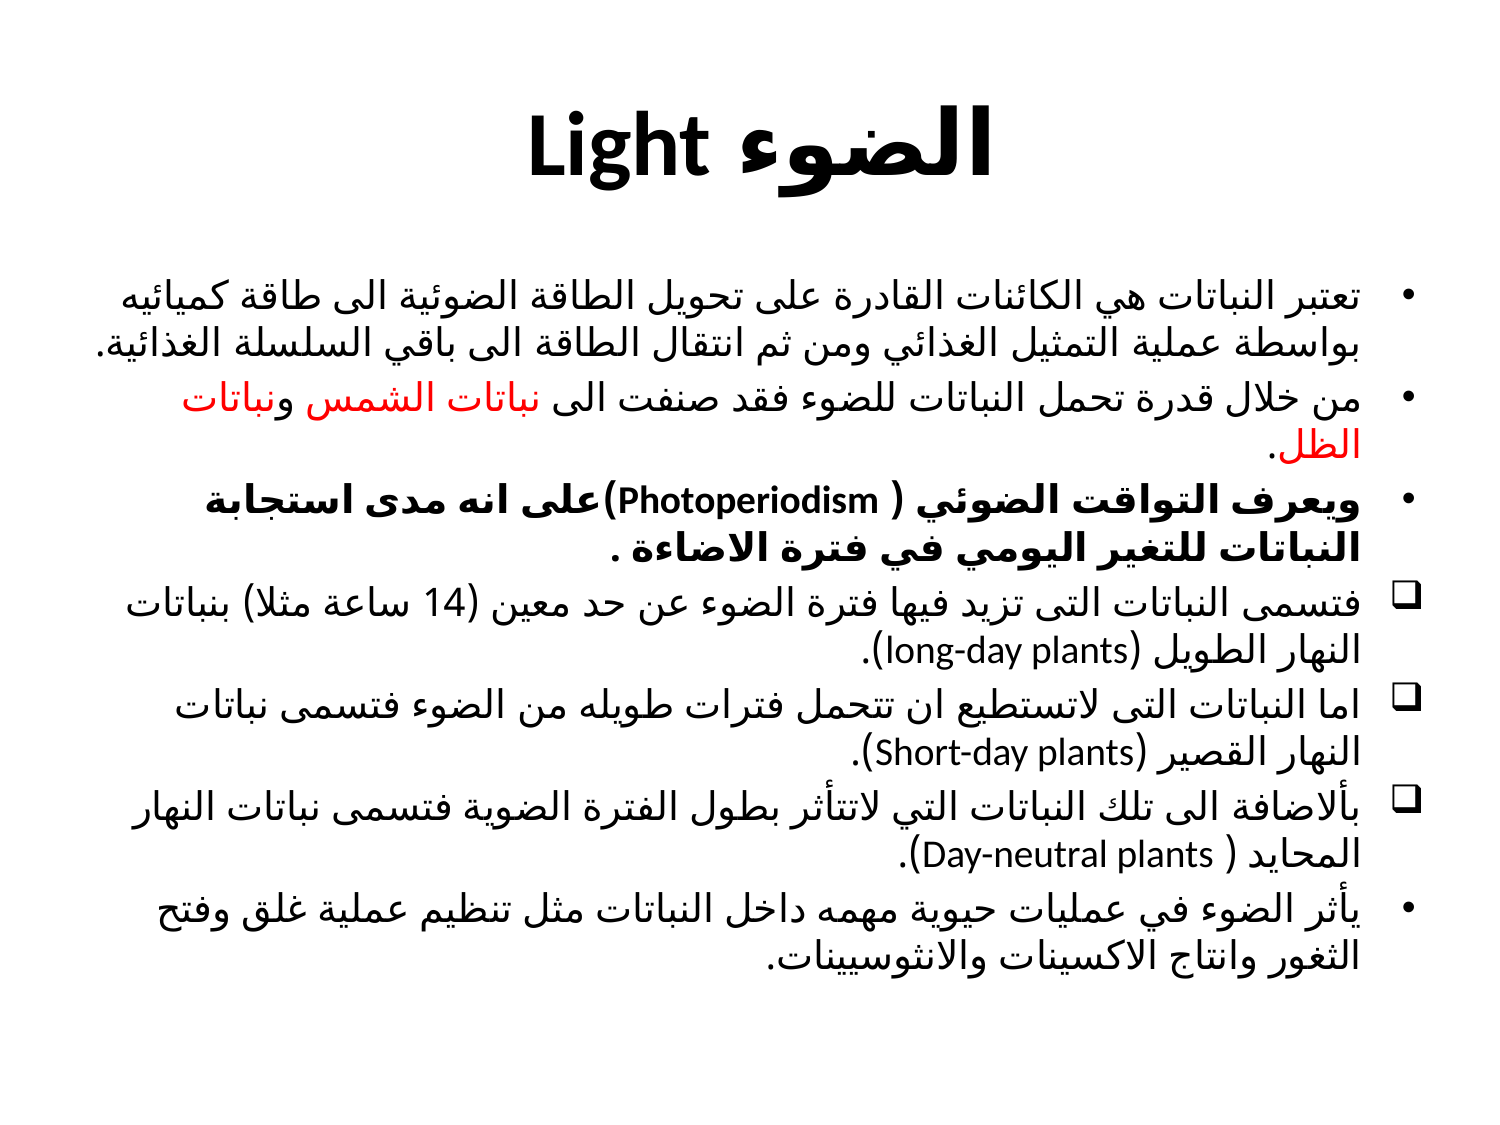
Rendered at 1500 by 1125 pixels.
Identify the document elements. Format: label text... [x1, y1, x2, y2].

title الضوء Light [75, 45, 1425, 233]
list تعتبر النباتات هي الكائنات القادرة على تحويل الطاقة الضوئية الى طاقة كميائيه بواسطة عملية التمثيل الغذائي ومن ثم انتقال الطاقة الى باقي السلسلة الغذائية. من خلال قدرة تحمل النباتات للضوء فقد صنفت الى نباتات الشمس ونباتات الظل. ويعرف التواقت الضوئي ( Photoperiodism)على انه مدى استجابة النباتات للتغير اليومي في فترة الاضاءة . فتسمى النباتات التى تزيد فيها فترة الضوء عن حد معين (14 ساعة مثلا) بنباتات النهار الطويل (long-day plants). اما النباتات التى لاتستطيع ان تتحمل فترات طويله من الضوء فتسمى نباتات النهار القصير (Short-day plants). بألاضافة الى تلك النباتات التي لاتتأثر بطول الفترة الضوية فتسمى نباتات النهار المحايد ( Day-neutral plants). يأثر الضوء في عمليات حيوية مهمه داخل النباتات مثل تنظيم عملية غلق وفتح الثغور وانتاج الاكسينات والانثوسيينات. [75, 262, 1425, 1005]
